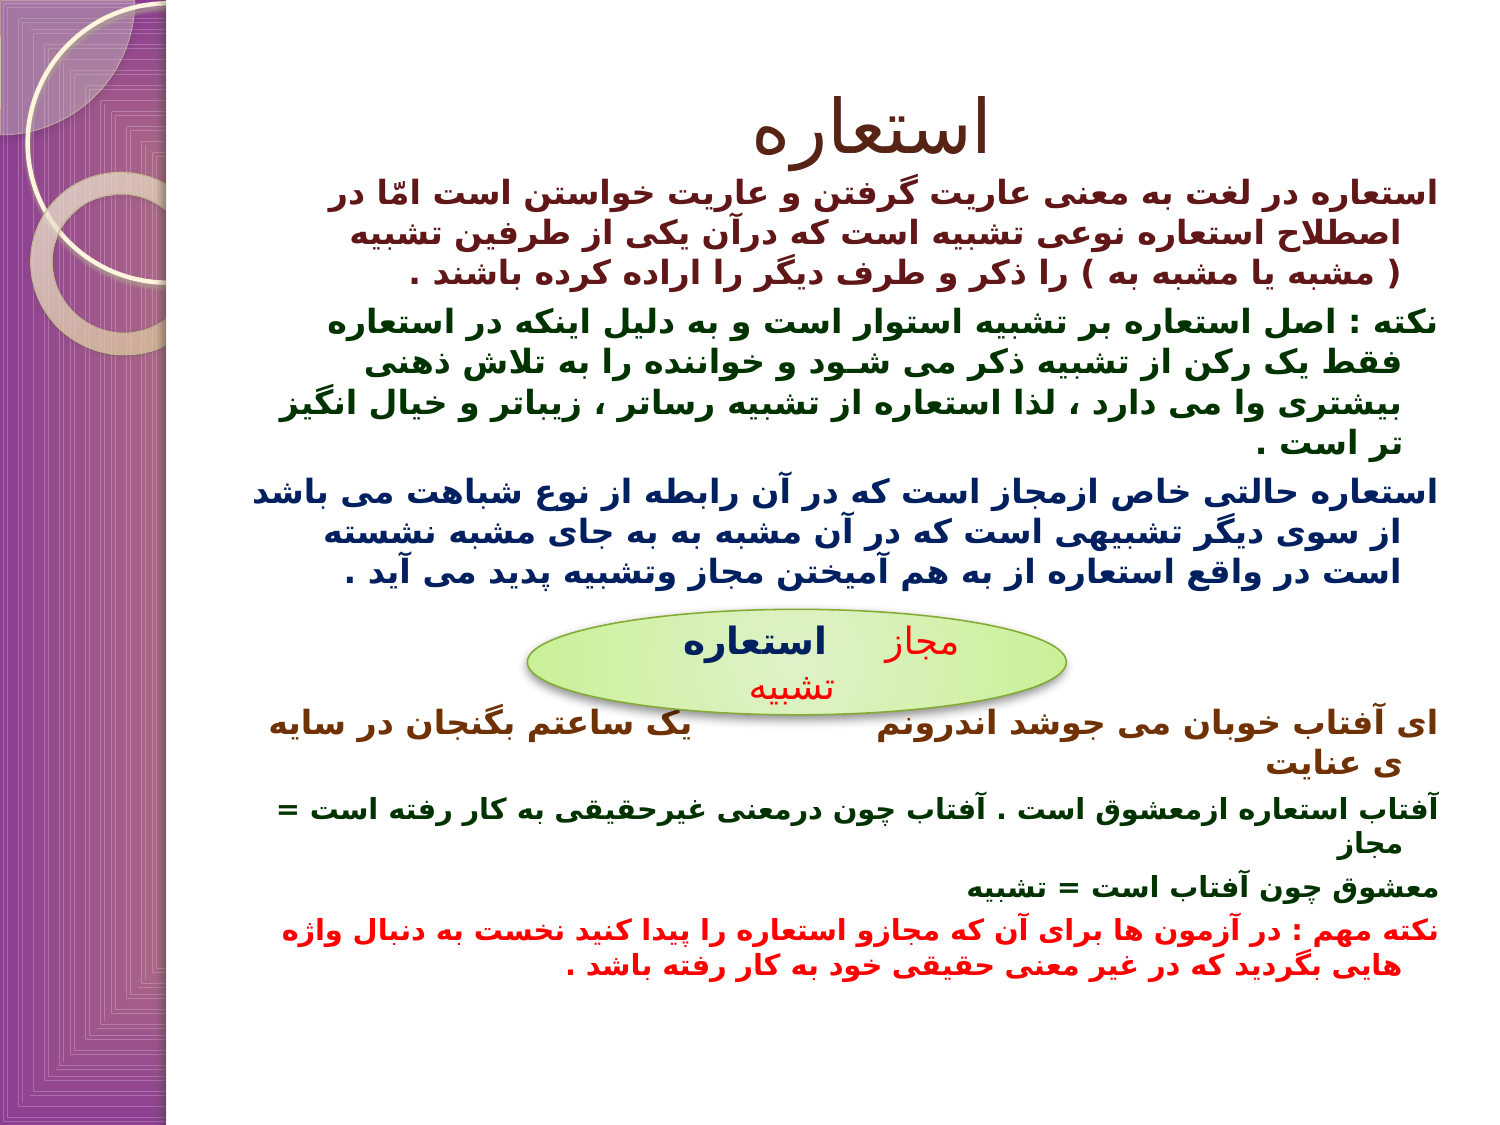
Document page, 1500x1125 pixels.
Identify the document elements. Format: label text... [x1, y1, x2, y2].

list استعاره در لغت به معنی عاریت گرفتن و عاریت خواستن است امّا در اصطلاح استعاره نوعی تشبیه است که درآن یکی از طرفین تشبیه ( مشبه یا مشبه به ) را ذکر و طرف دیگر را اراده کرده باشند . نکته : اصل استعاره بر تشبیه استوار است و به دلیل اینکه در استعاره فقط یک رکن از تشبیه ذکر می شـود و خواننده را به تلاش ذهنی بیشتری وا می دارد ، لذا استعاره از تشبیه رساتر ، زیباتر و خیال انگیز تر است . استعاره حالتی خاص ازمجاز است که در آن رابطه از نوع شباهت می باشد از سوی دیگر تشبیهی است که در آن مشبه به به جای مشبه نشسته است در واقع استعاره از به هم آمیختن مجاز وتشبیه پدید می آید . ای آفتاب خوبان می جوشد اندرونم یک ساعتم بگنجان در سایه ی عنایت آفتاب استعاره ازمعشوق است . آفتاب چون درمعنی غیرحقیقی به کار رفته است = مجاز معشوق چون آفتاب است = تشبیه نکته مهم : در آزمون ها برای آن که مجازو استعاره را پیدا کنید نخست به دنبال واژه هایی بگردید که در غیر معنی حقیقی خود به کار رفته باشد . [235, 164, 1466, 1025]
text_box مجاز استعاره تشبیه [526, 608, 1068, 716]
title استعاره [304, 70, 1441, 164]
